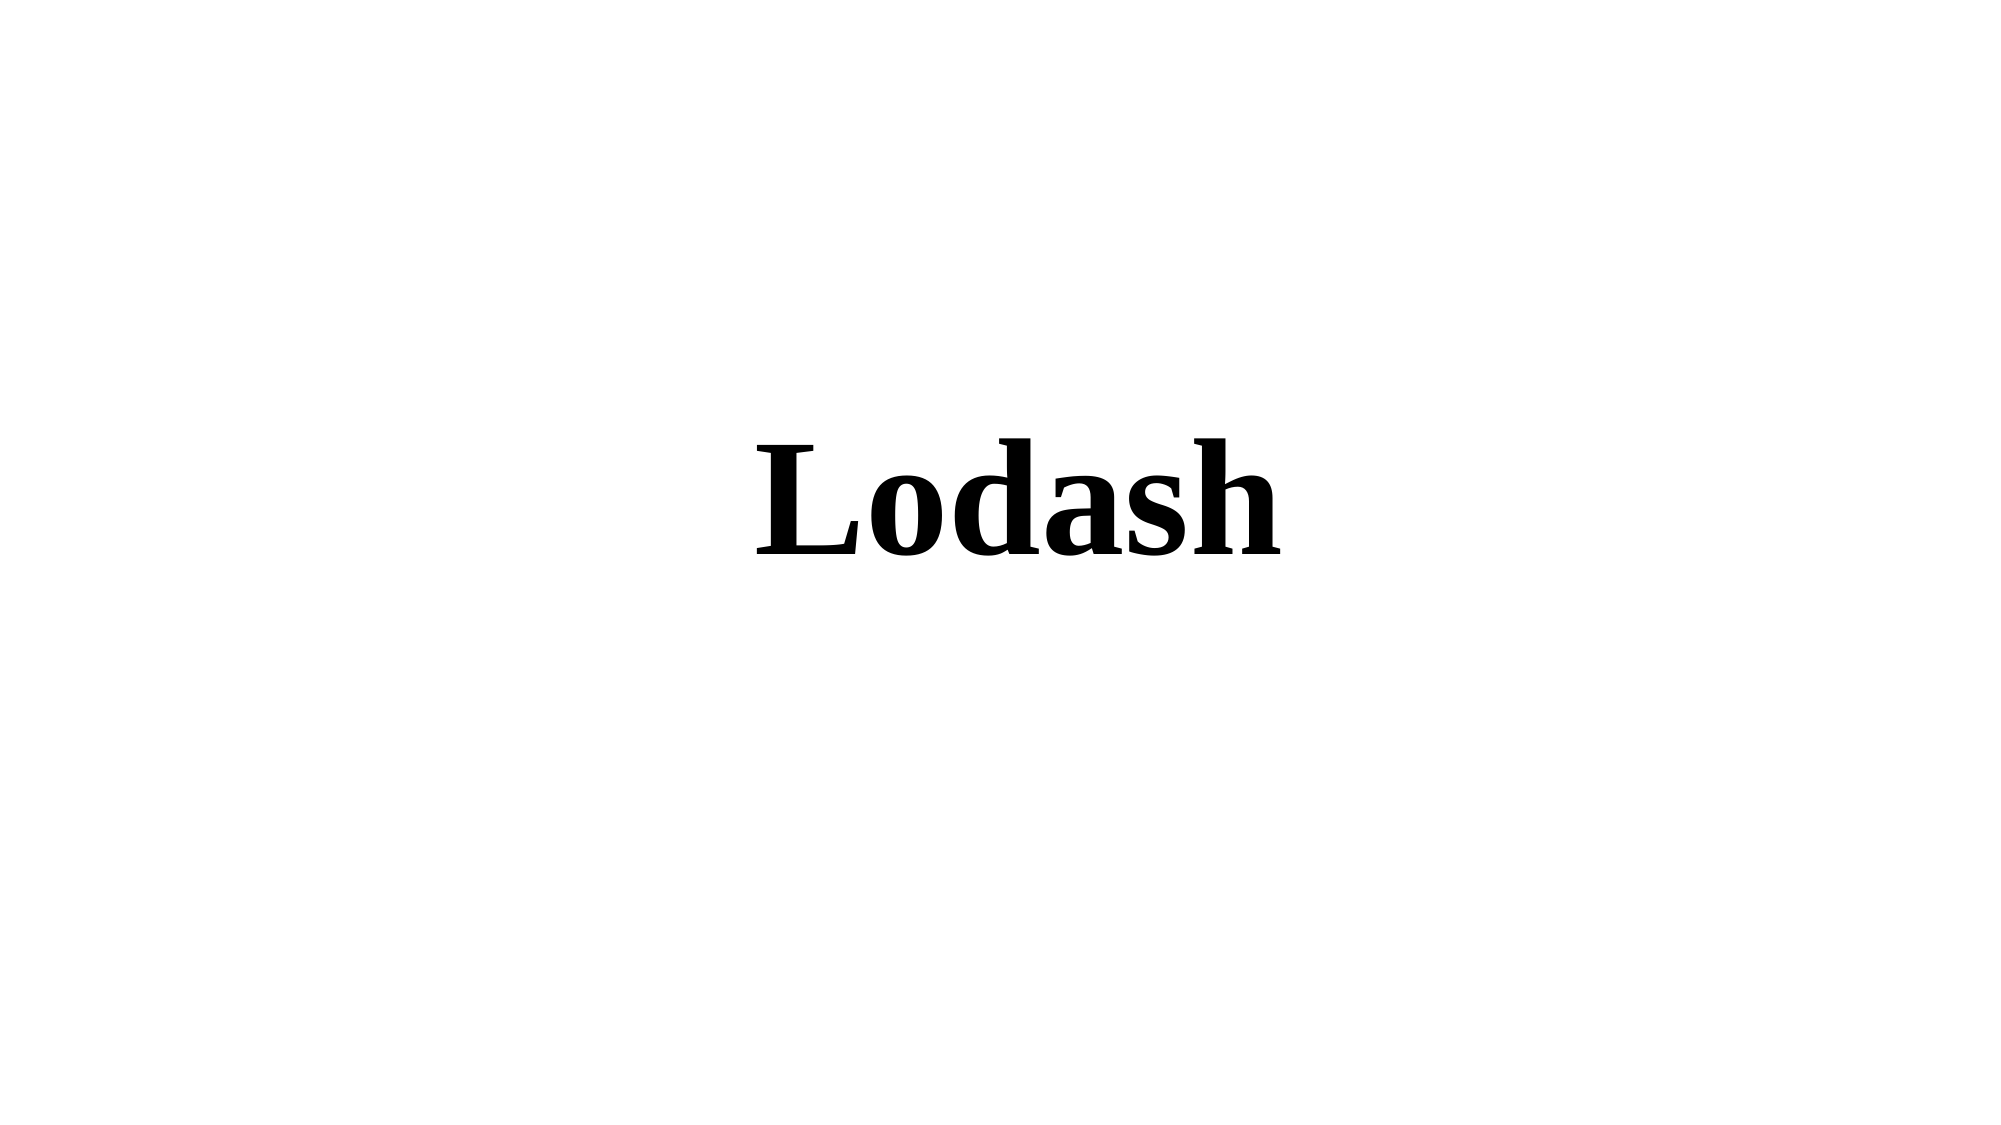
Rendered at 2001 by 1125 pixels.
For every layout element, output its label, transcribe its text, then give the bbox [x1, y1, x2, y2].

list Lodash [137, 61, 1863, 1014]
